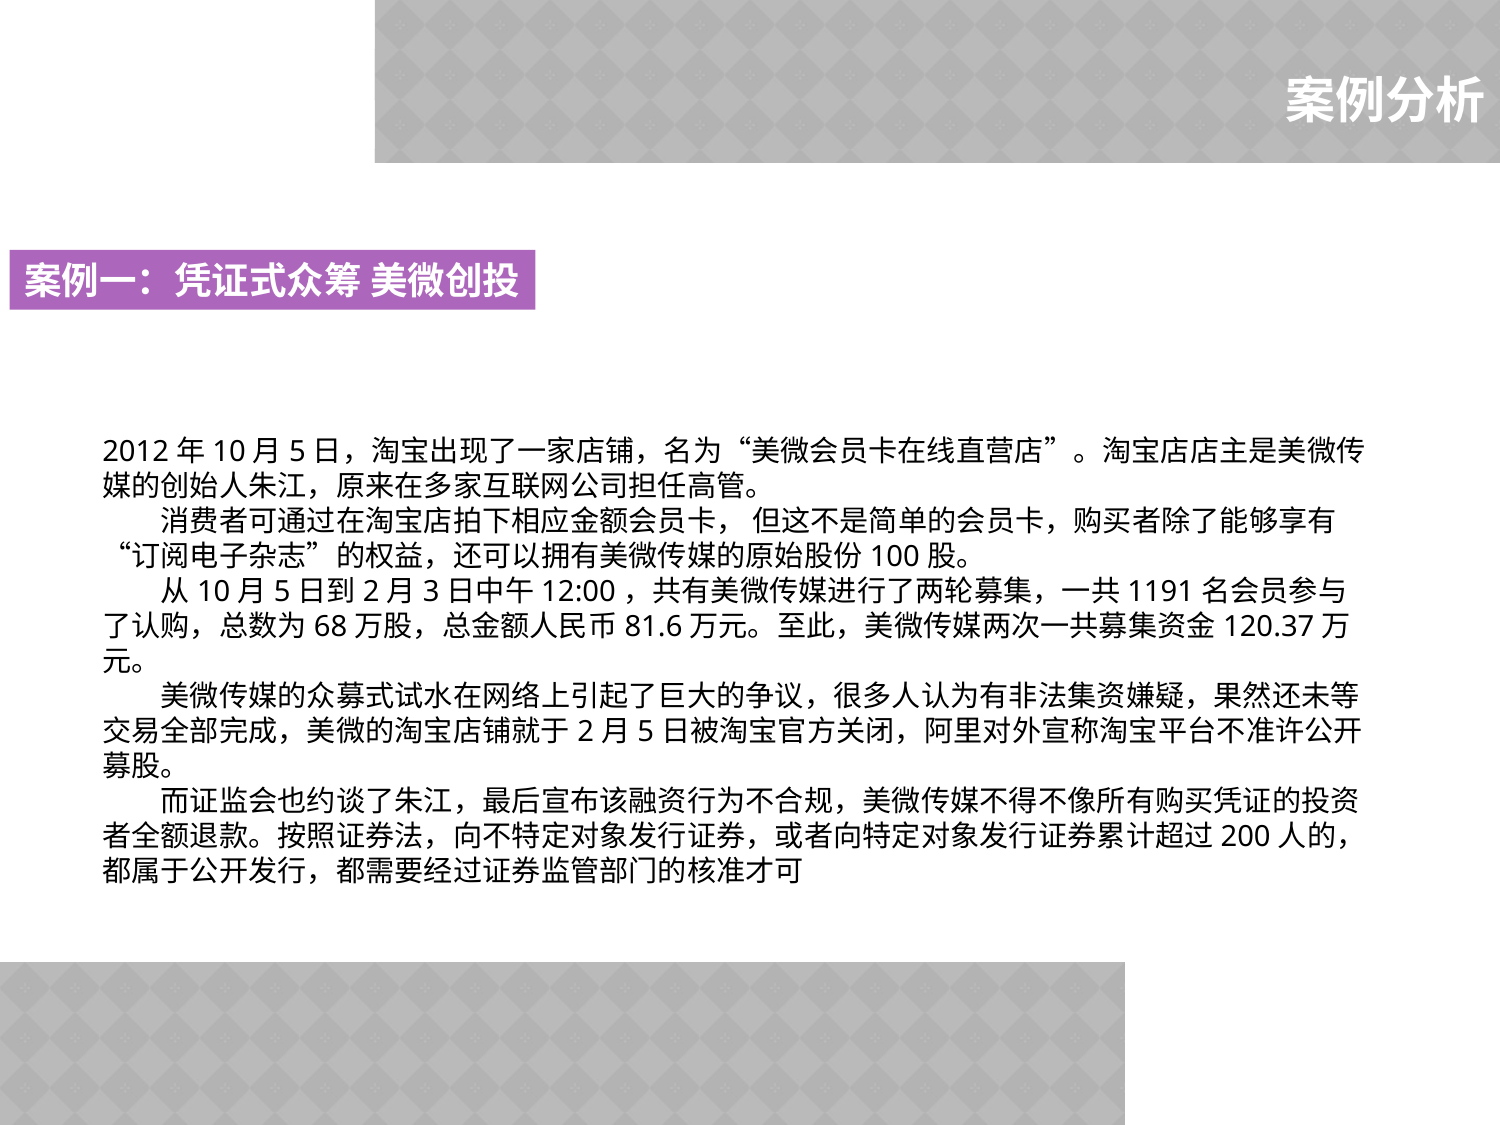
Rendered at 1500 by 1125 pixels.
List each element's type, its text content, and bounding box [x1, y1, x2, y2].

text_box 2012年10月5日，淘宝出现了一家店铺，名为“美微会员卡在线直营店”。淘宝店店主是美微传媒的创始人朱江，原来在多家互联网公司担任高管。 消费者可通过在淘宝店拍下相应金额会员卡， 但这不是简单的会员卡，购买者除了能够享有“订阅电子杂志”的权益，还可以拥有美微传媒的原始股份100股。 从10月5日到2月3日中午12:00，共有美微传媒进行了两轮募集，一共1191名会员参与了认购，总数为68万股，总金额人民币81.6万元。至此，美微传媒两次一共募集资金120.37万元。 美微传媒的众募式试水在网络上引起了巨大的争议，很多人认为有非法集资嫌疑，果然还未等交易全部完成，美微的淘宝店铺就于2月5日被淘宝官方关闭，阿里对外宣称淘宝平台不准许公开募股。 而证监会也约谈了朱江，最后宣布该融资行为不合规，美微传媒不得不像所有购买凭证的投资者全额退款。按照证券法，向不特定对象发行证券，或者向特定对象发行证券累计超过200人的，都属于公开发行，都需要经过证券监管部门的核准才可 [87, 424, 1388, 895]
text_box 案例分析 [662, 61, 1500, 137]
text_box 案例一：凭证式众筹 美微创投 [9, 249, 536, 310]
